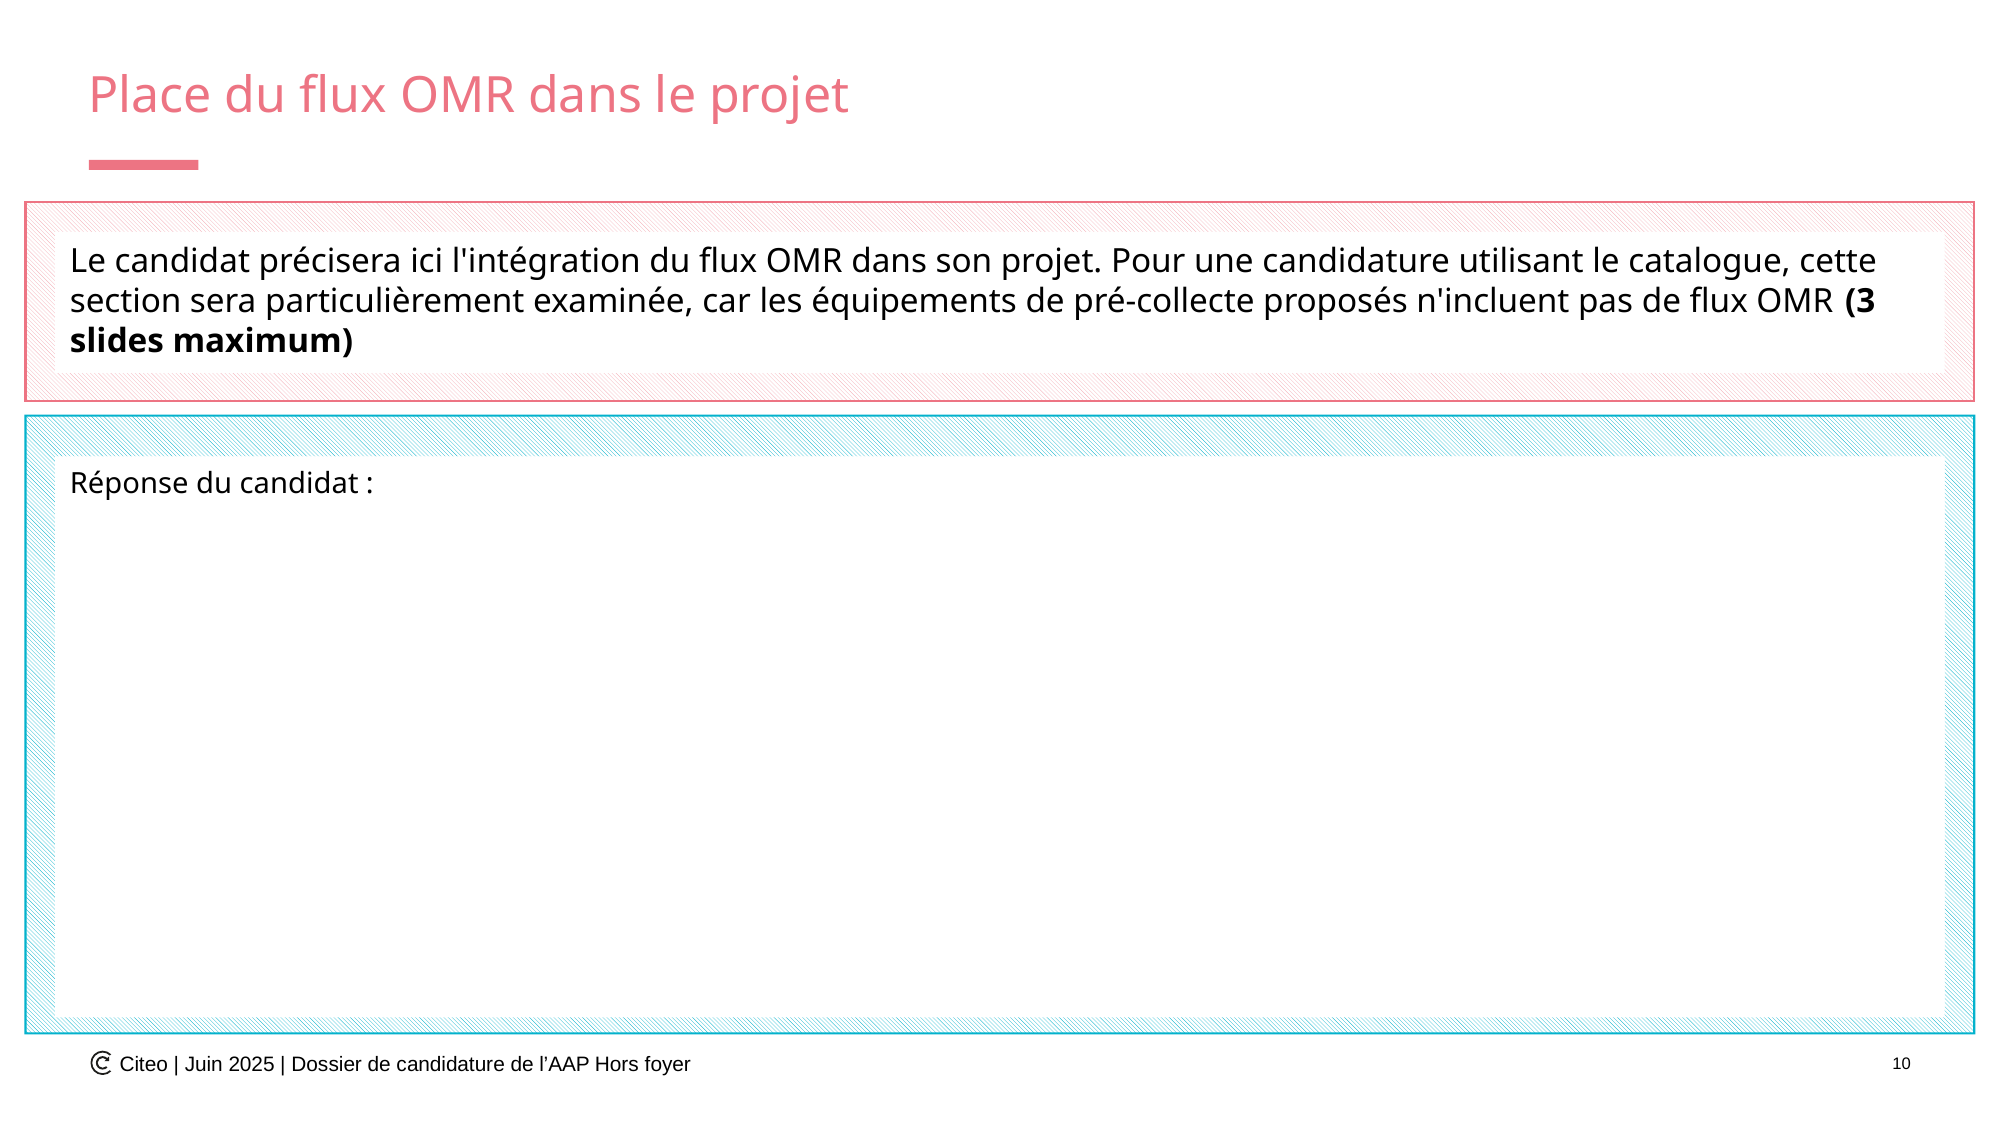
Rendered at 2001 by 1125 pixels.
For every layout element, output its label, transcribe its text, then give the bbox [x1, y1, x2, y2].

slide_number 10 [1808, 1035, 1927, 1094]
title Place du flux OMR dans le projet [73, 31, 1910, 165]
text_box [25, 202, 1975, 1034]
footer Citeo | Juin 2025 | Dossier de candidature de l’AAP Hors foyer [119, 1035, 1799, 1093]
